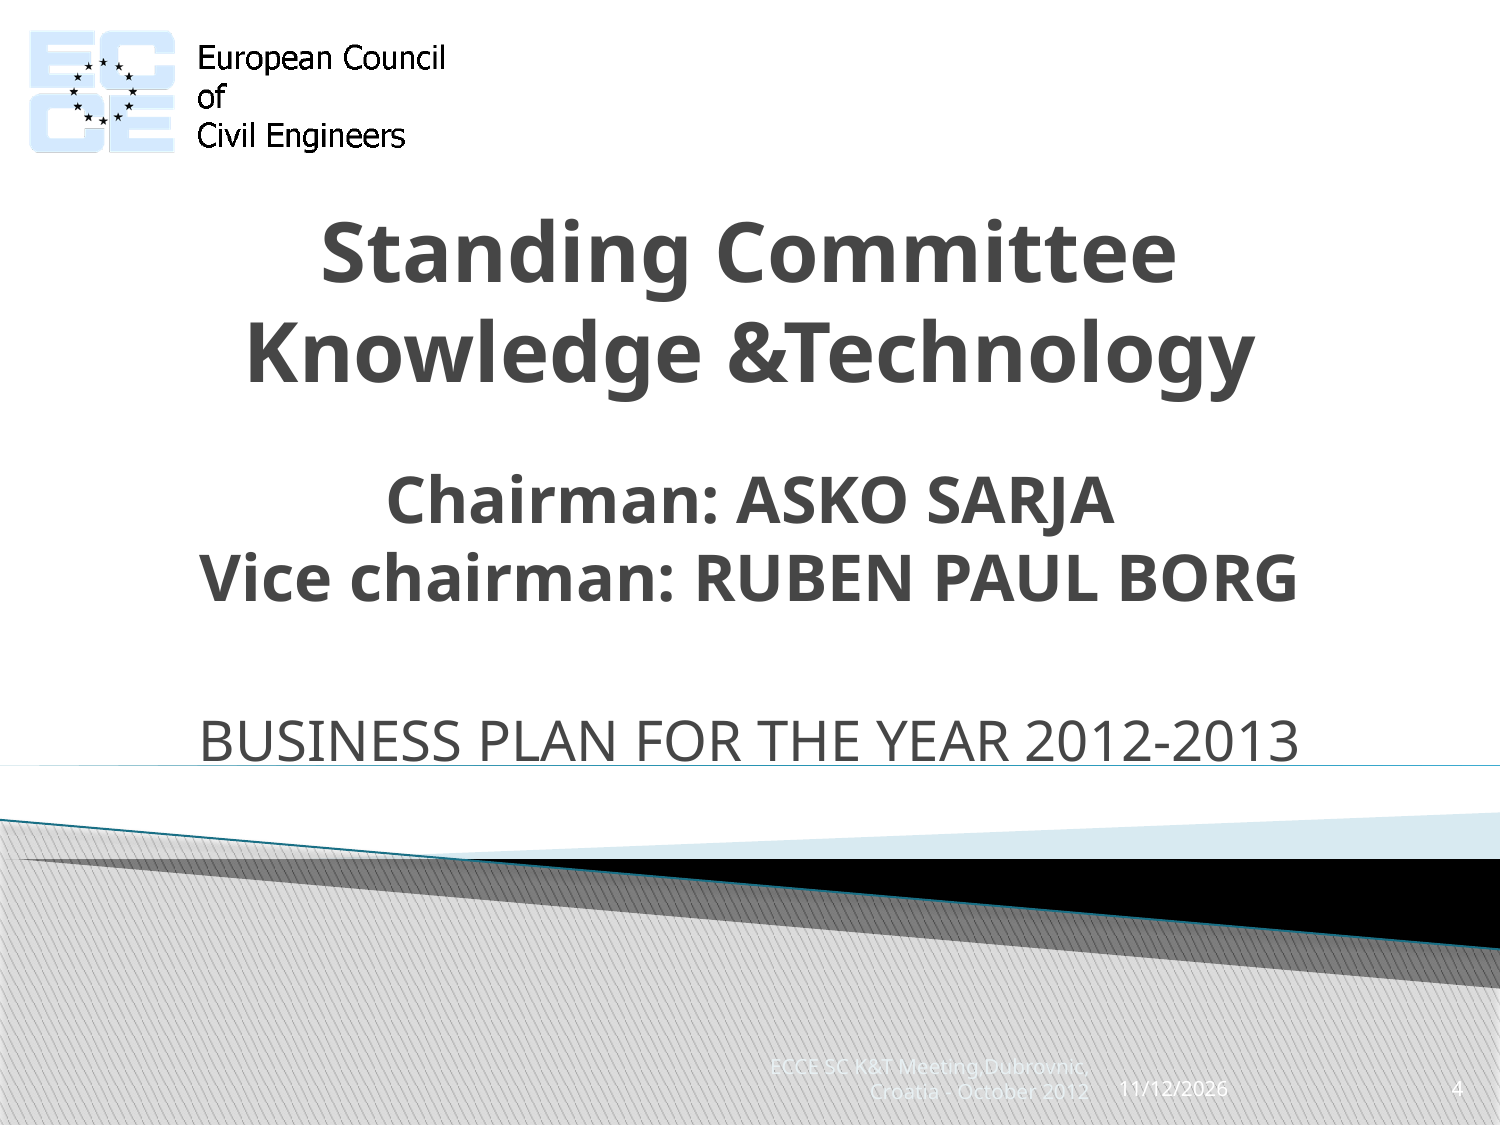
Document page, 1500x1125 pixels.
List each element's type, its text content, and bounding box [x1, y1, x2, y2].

slide_number 4 [1418, 1051, 1479, 1112]
subtitle BUSINESS PLAN FOR THE YEAR 2012-2013 [112, 621, 1388, 790]
picture [29, 30, 461, 161]
footer ECCE SC K&T Meeting,Dubrovnic, Croatia - October 2012 [718, 1051, 1105, 1112]
title Standing Committee Knowledge &Technology Chairman: ASKO sARJA vice chairman: rUBEN paul bORG [112, 137, 1388, 621]
picture [5, 859, 1500, 989]
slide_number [1105, 1051, 1418, 1112]
